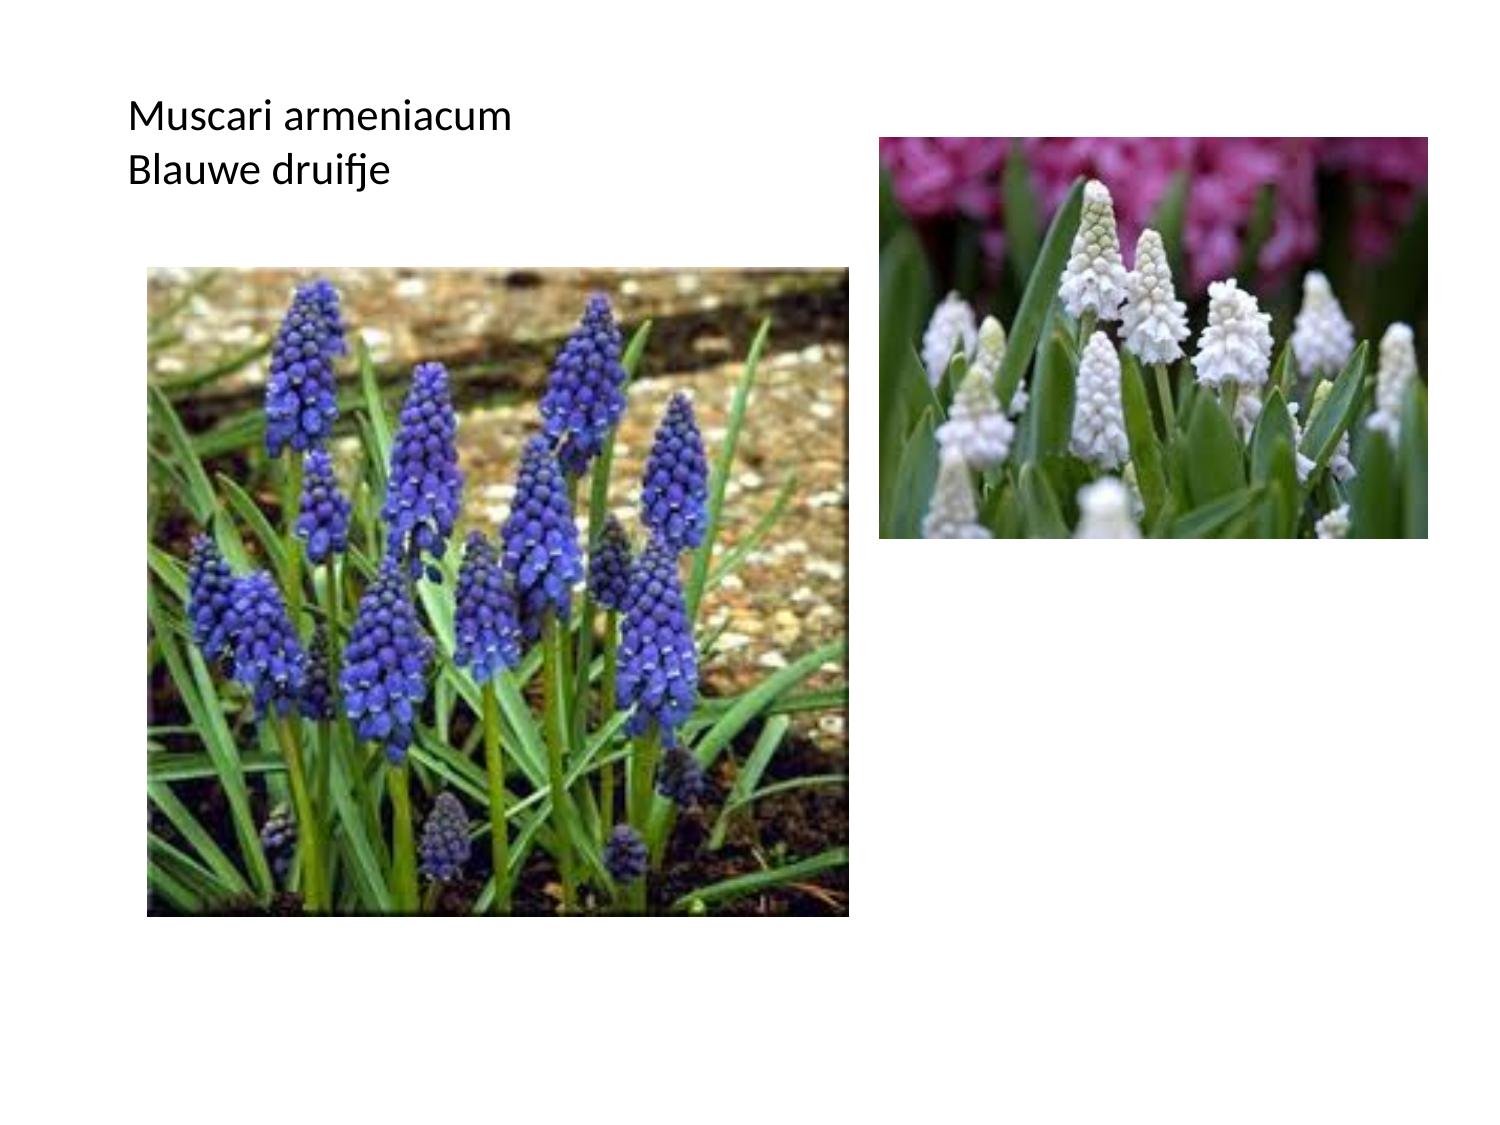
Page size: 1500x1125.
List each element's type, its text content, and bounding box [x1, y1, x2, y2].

picture [879, 136, 1429, 540]
picture [147, 266, 849, 918]
title Muscari armeniacum Blauwe druifje [112, 78, 1388, 256]
